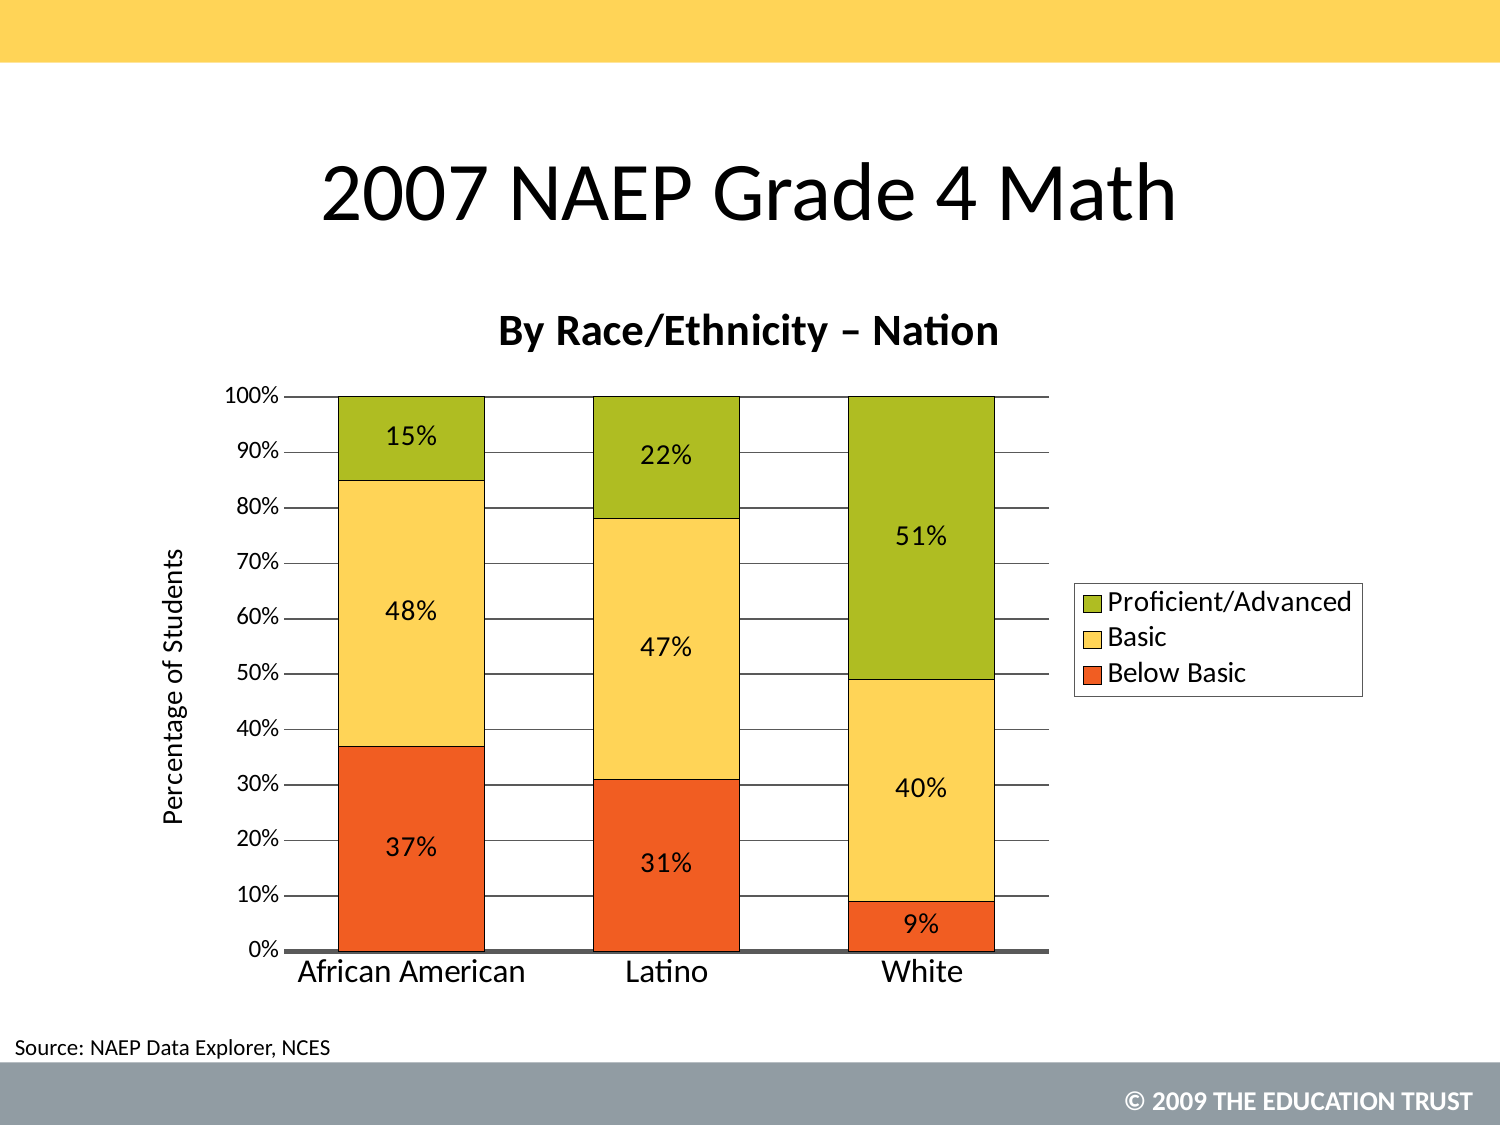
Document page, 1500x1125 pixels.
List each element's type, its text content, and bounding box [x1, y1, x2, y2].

chart [124, 274, 1376, 1006]
list NAEP Data Explorer, NCES [74, 1024, 888, 1063]
title 2007 NAEP Grade 4 Math [74, 99, 1426, 276]
